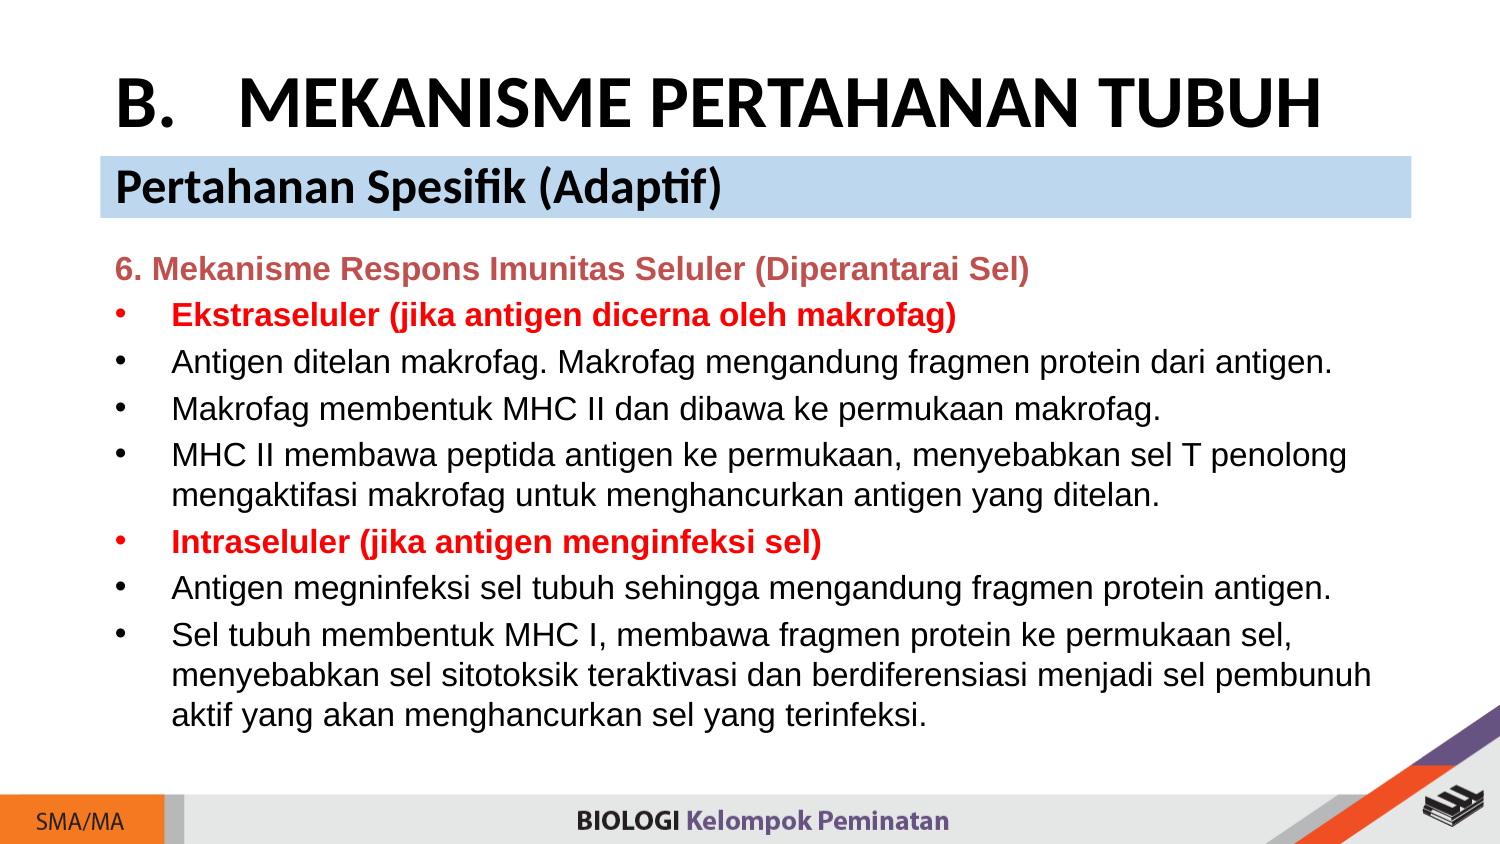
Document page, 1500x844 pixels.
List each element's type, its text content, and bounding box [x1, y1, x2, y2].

picture [0, 705, 1500, 844]
text_box Pertahanan Spesifik (Adaptif) [100, 156, 1412, 218]
text_box MEKANISME PERTAHANAN TUBUH [100, 64, 1412, 143]
text_box 6. Mekanisme Respons Imunitas Seluler (Diperantarai Sel) Ekstraseluler (jika antigen dicerna oleh makrofag) Antigen ditelan makrofag. Makrofag mengandung fragmen protein dari antigen. Makrofag membentuk MHC II dan dibawa ke permukaan makrofag. MHC II membawa peptida antigen ke permukaan, menyebabkan sel T penolong mengaktifasi makrofag untuk menghancurkan antigen yang ditelan. Intraseluler (jika antigen menginfeksi sel) Antigen megninfeksi sel tubuh sehingga mengandung fragmen protein antigen. Sel tubuh membentuk MHC I, membawa fragmen protein ke permukaan sel, menyebabkan sel sitotoksik teraktivasi dan berdiferensiasi menjadi sel pembunuh aktif yang akan menghancurkan sel yang terinfeksi. [100, 239, 1412, 760]
